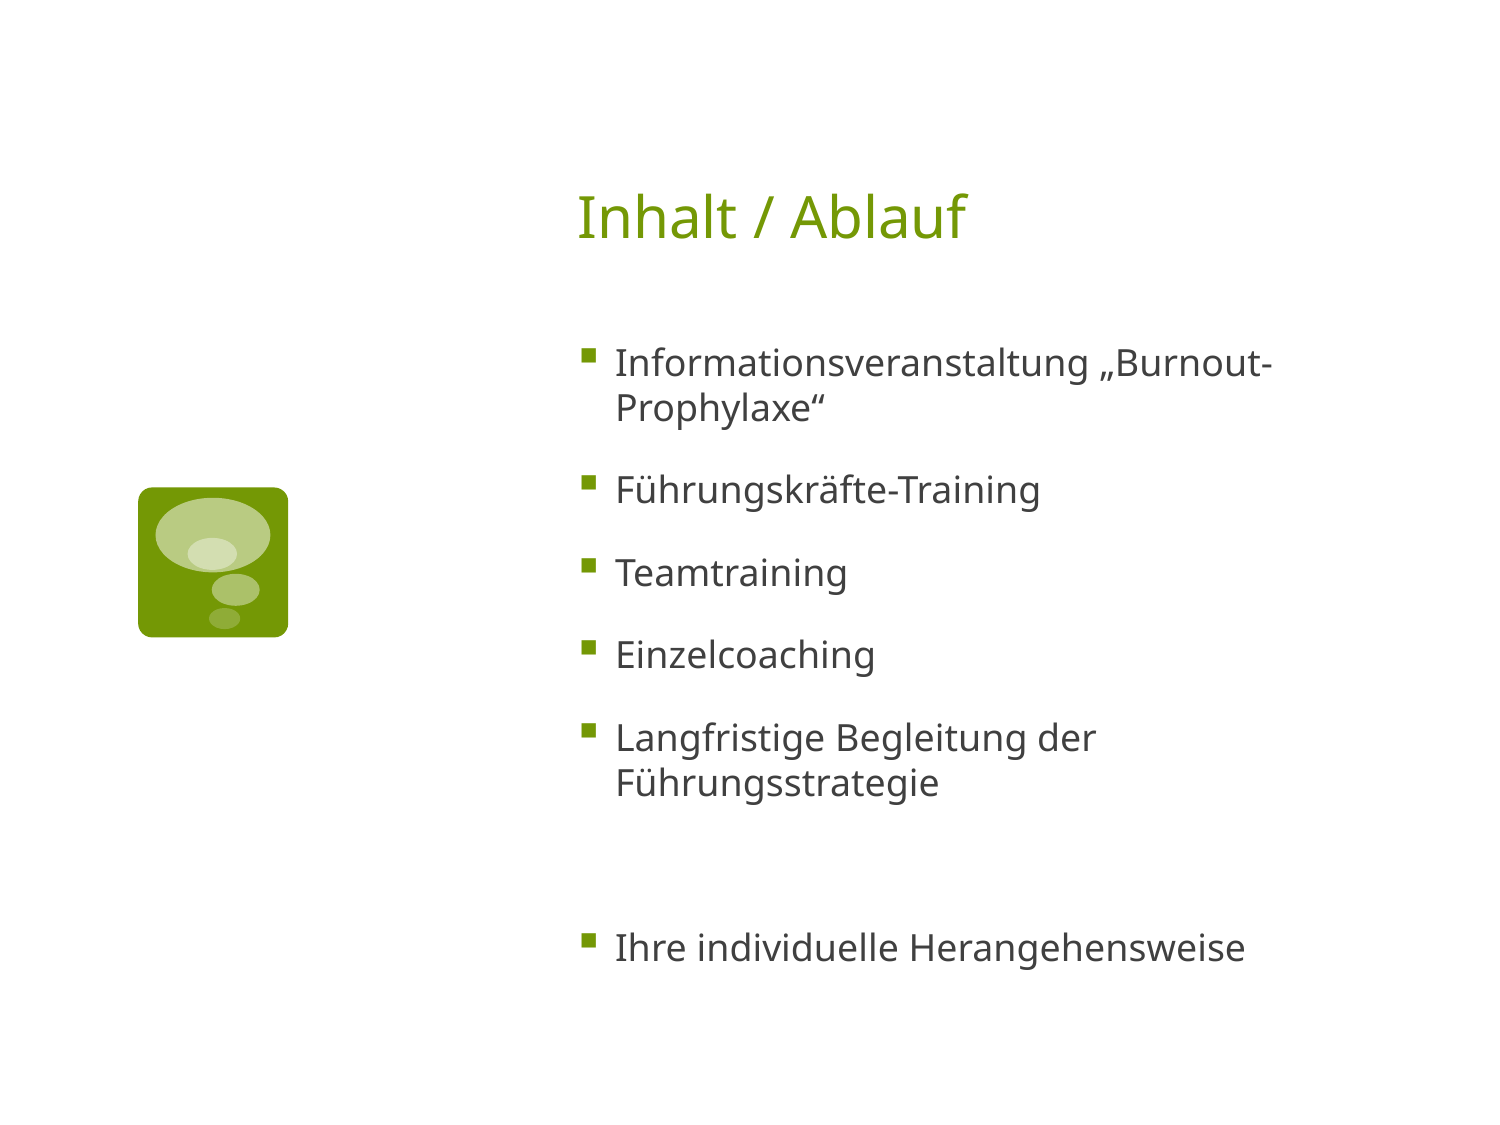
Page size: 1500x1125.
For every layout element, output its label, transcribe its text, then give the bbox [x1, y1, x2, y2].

title Inhalt / Ablauf [562, 112, 1375, 258]
list Informationsveranstaltung „Burnout-Prophylaxe“ Führungskräfte-Training Teamtraining Einzelcoaching Langfristige Begleitung der Führungsstrategie Ihre individuelle Herangehensweise [562, 331, 1374, 1005]
